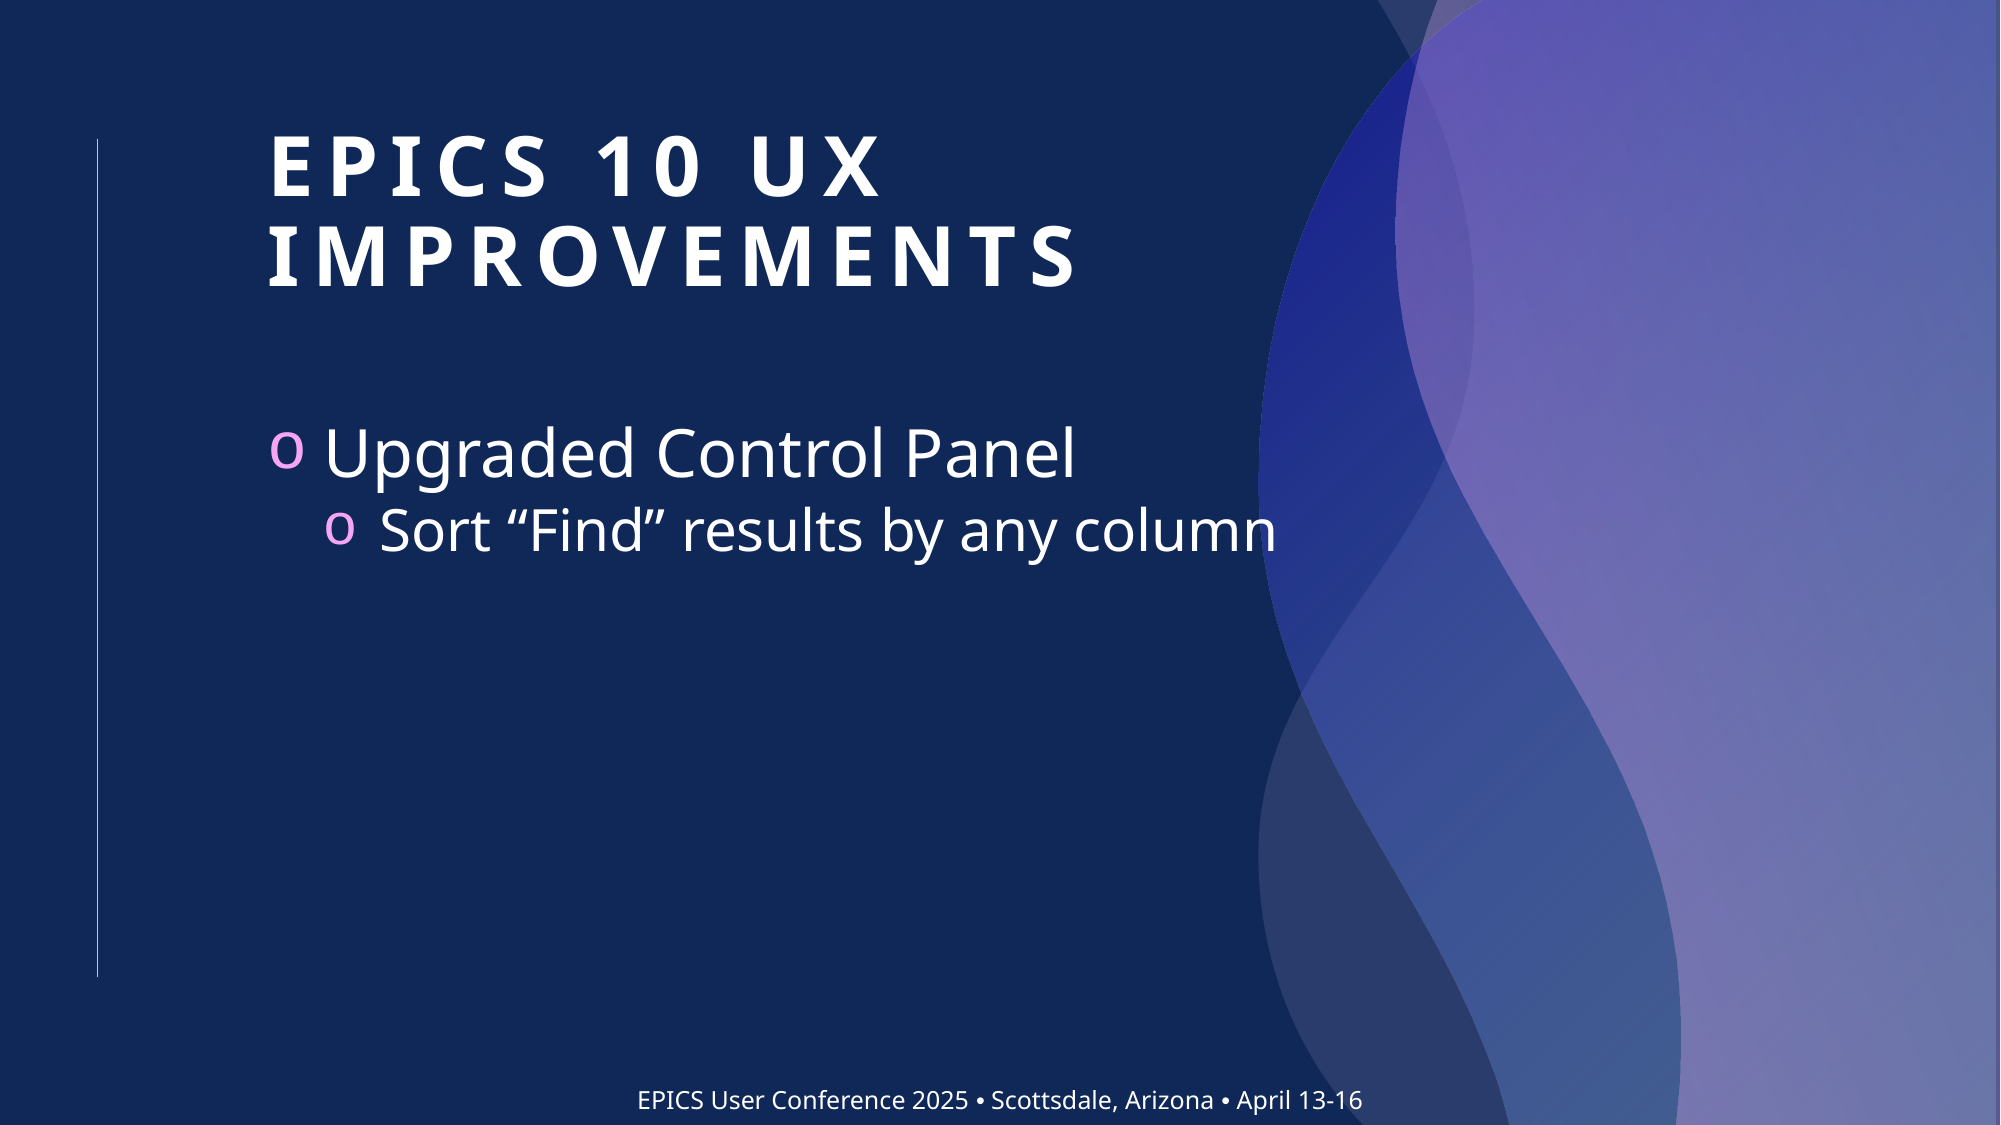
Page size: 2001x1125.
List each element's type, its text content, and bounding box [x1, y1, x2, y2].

list Upgraded Control Panel Sort “Find” results by any column [251, 363, 1306, 902]
title EPICS 10 UX Improvements [251, 136, 1709, 312]
